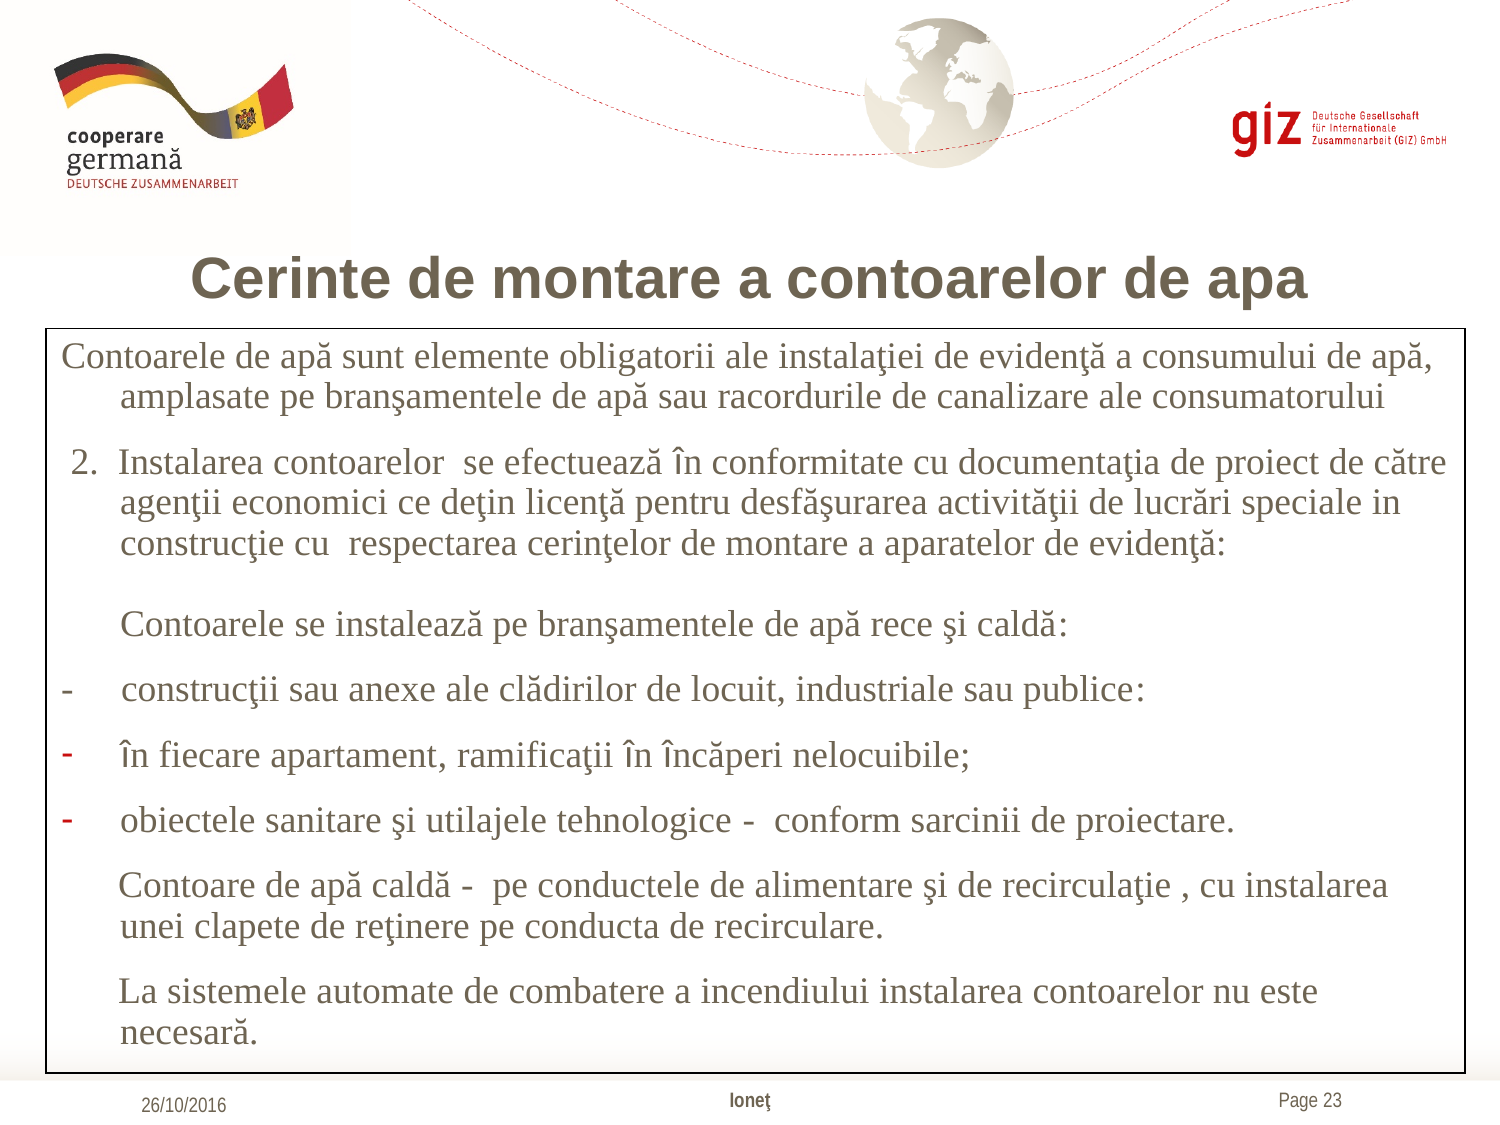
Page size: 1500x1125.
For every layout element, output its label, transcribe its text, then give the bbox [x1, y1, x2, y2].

title Cerinte de montare a contoarelor de apa [111, 231, 1389, 328]
text_box 26/10/2016 [126, 1084, 339, 1125]
list Contoarele de apă sunt elemente obligatorii ale instalaţiei de evidenţă a consumului de apă, amplasate pe branşamentele de apă sau racordurile de canalizare ale consumatorului 2. Instalarea contoarelor se efectuează în conformitate cu documentaţia de proiect de către agenţii economici ce deţin licenţă pentru desfăşurarea activităţii de lucrări speciale in construcţie cu respectarea cerinţelor de montare a aparatelor de evidenţă: Contoarele se instalează pe branşamentele de apă rece şi caldă: - construcţii sau anexe ale clădirilor de locuit, industriale sau publice: în fiecare apartament, ramificaţii în încăperi nelocuibile; obiectele sanitare şi utilajele tehnologice - conform sarcinii de proiectare. Contoare de apă caldă - pe conductele de alimentare şi de recirculaţie , cu instalarea unei clapete de reţinere pe conducta de recirculare. La sistemele automate de combatere a incendiului instalarea contoarelor nu este necesară. [45, 328, 1466, 1074]
picture [0, 0, 1500, 256]
picture [0, 959, 1500, 1081]
text_box Ioneţ [469, 1079, 1031, 1120]
